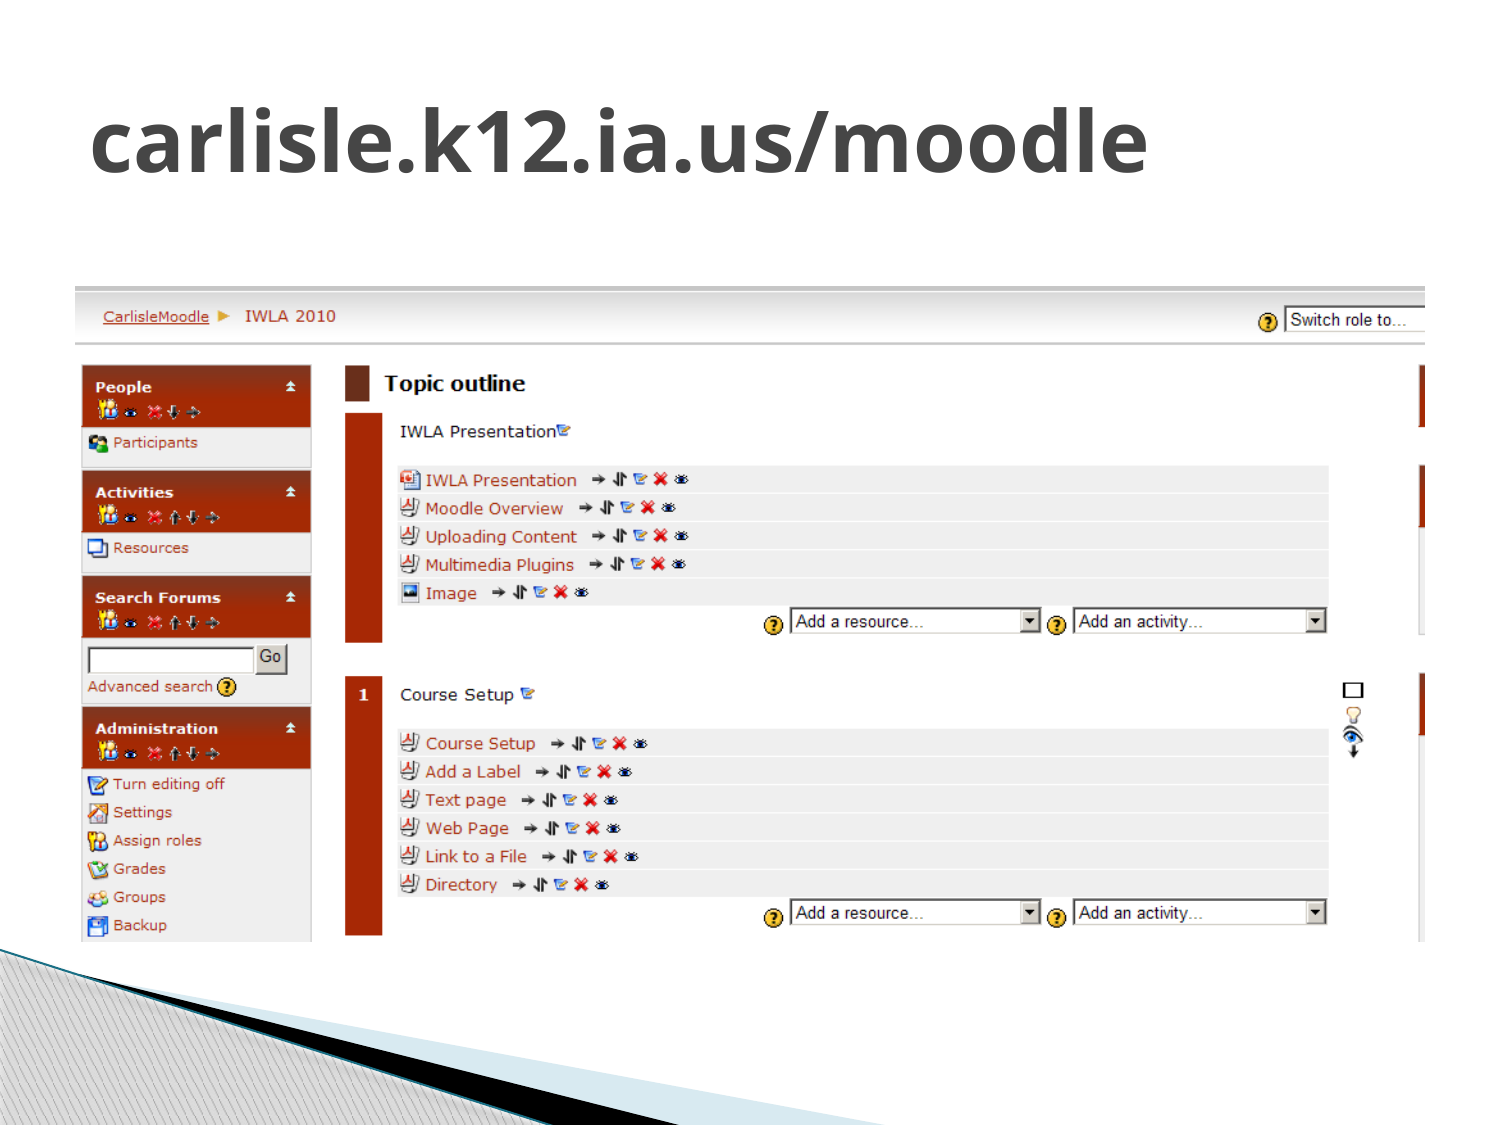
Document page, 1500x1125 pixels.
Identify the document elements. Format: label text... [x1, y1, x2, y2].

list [74, 286, 1426, 942]
title carlisle.k12.ia.us/moodle [75, 45, 1425, 233]
